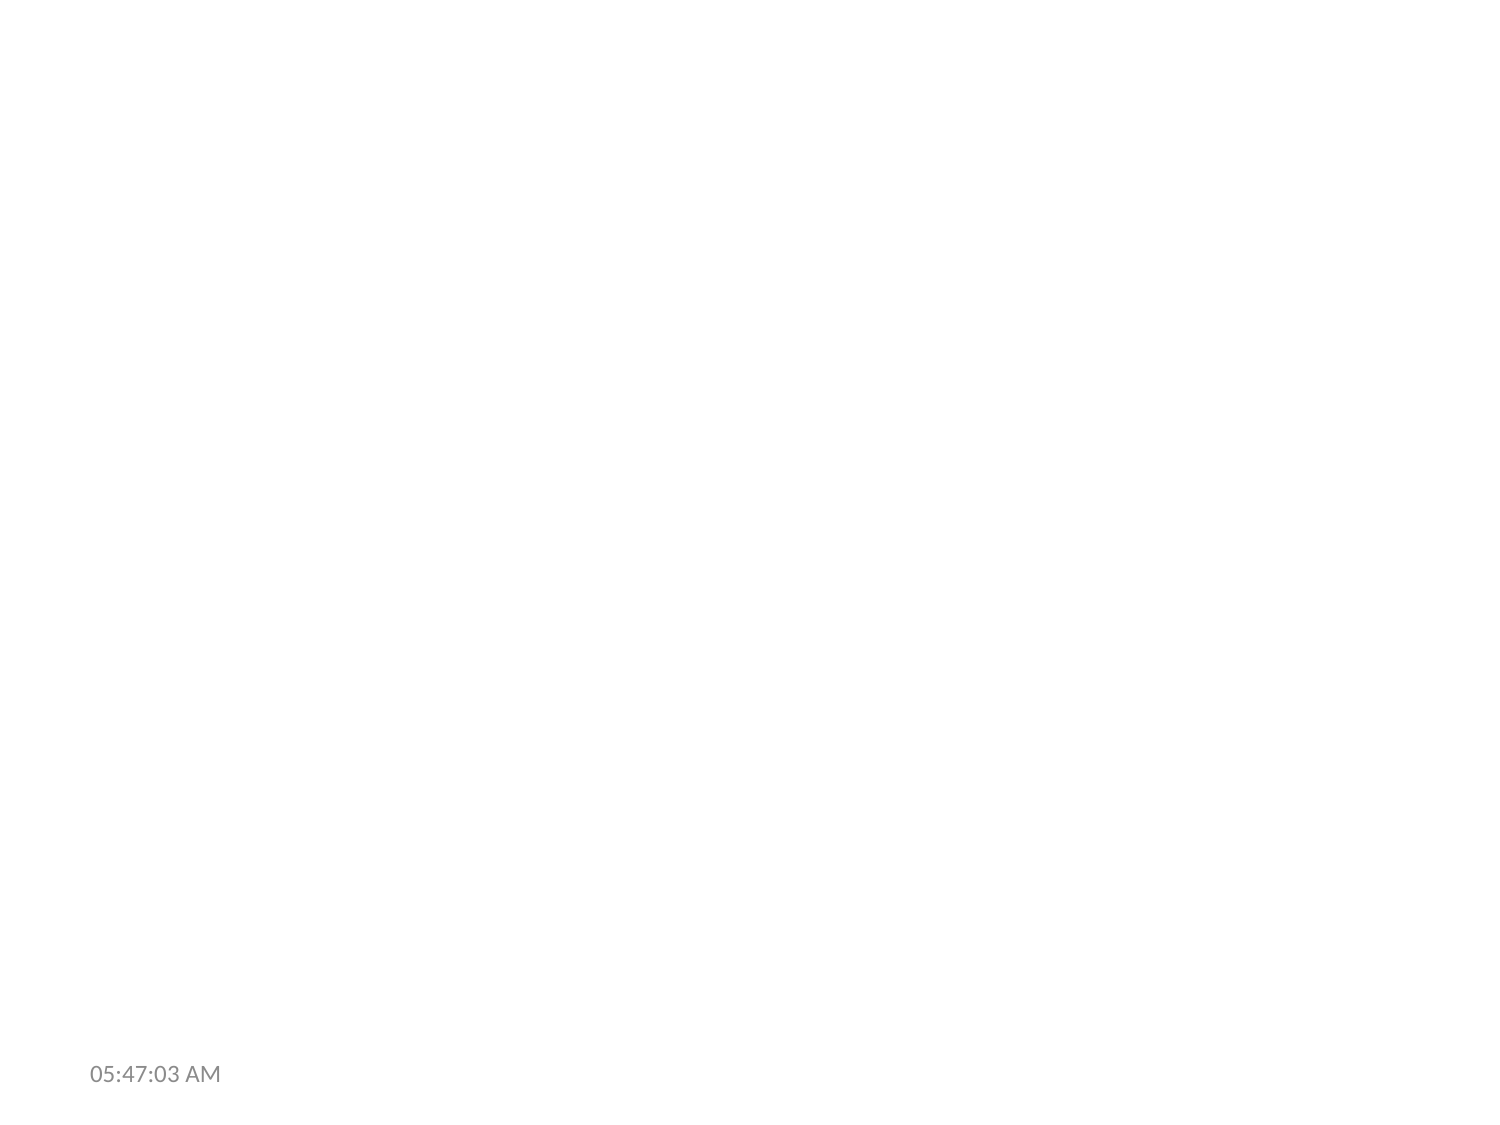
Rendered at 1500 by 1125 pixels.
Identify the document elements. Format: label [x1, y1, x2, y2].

slide_number [75, 1042, 425, 1103]
